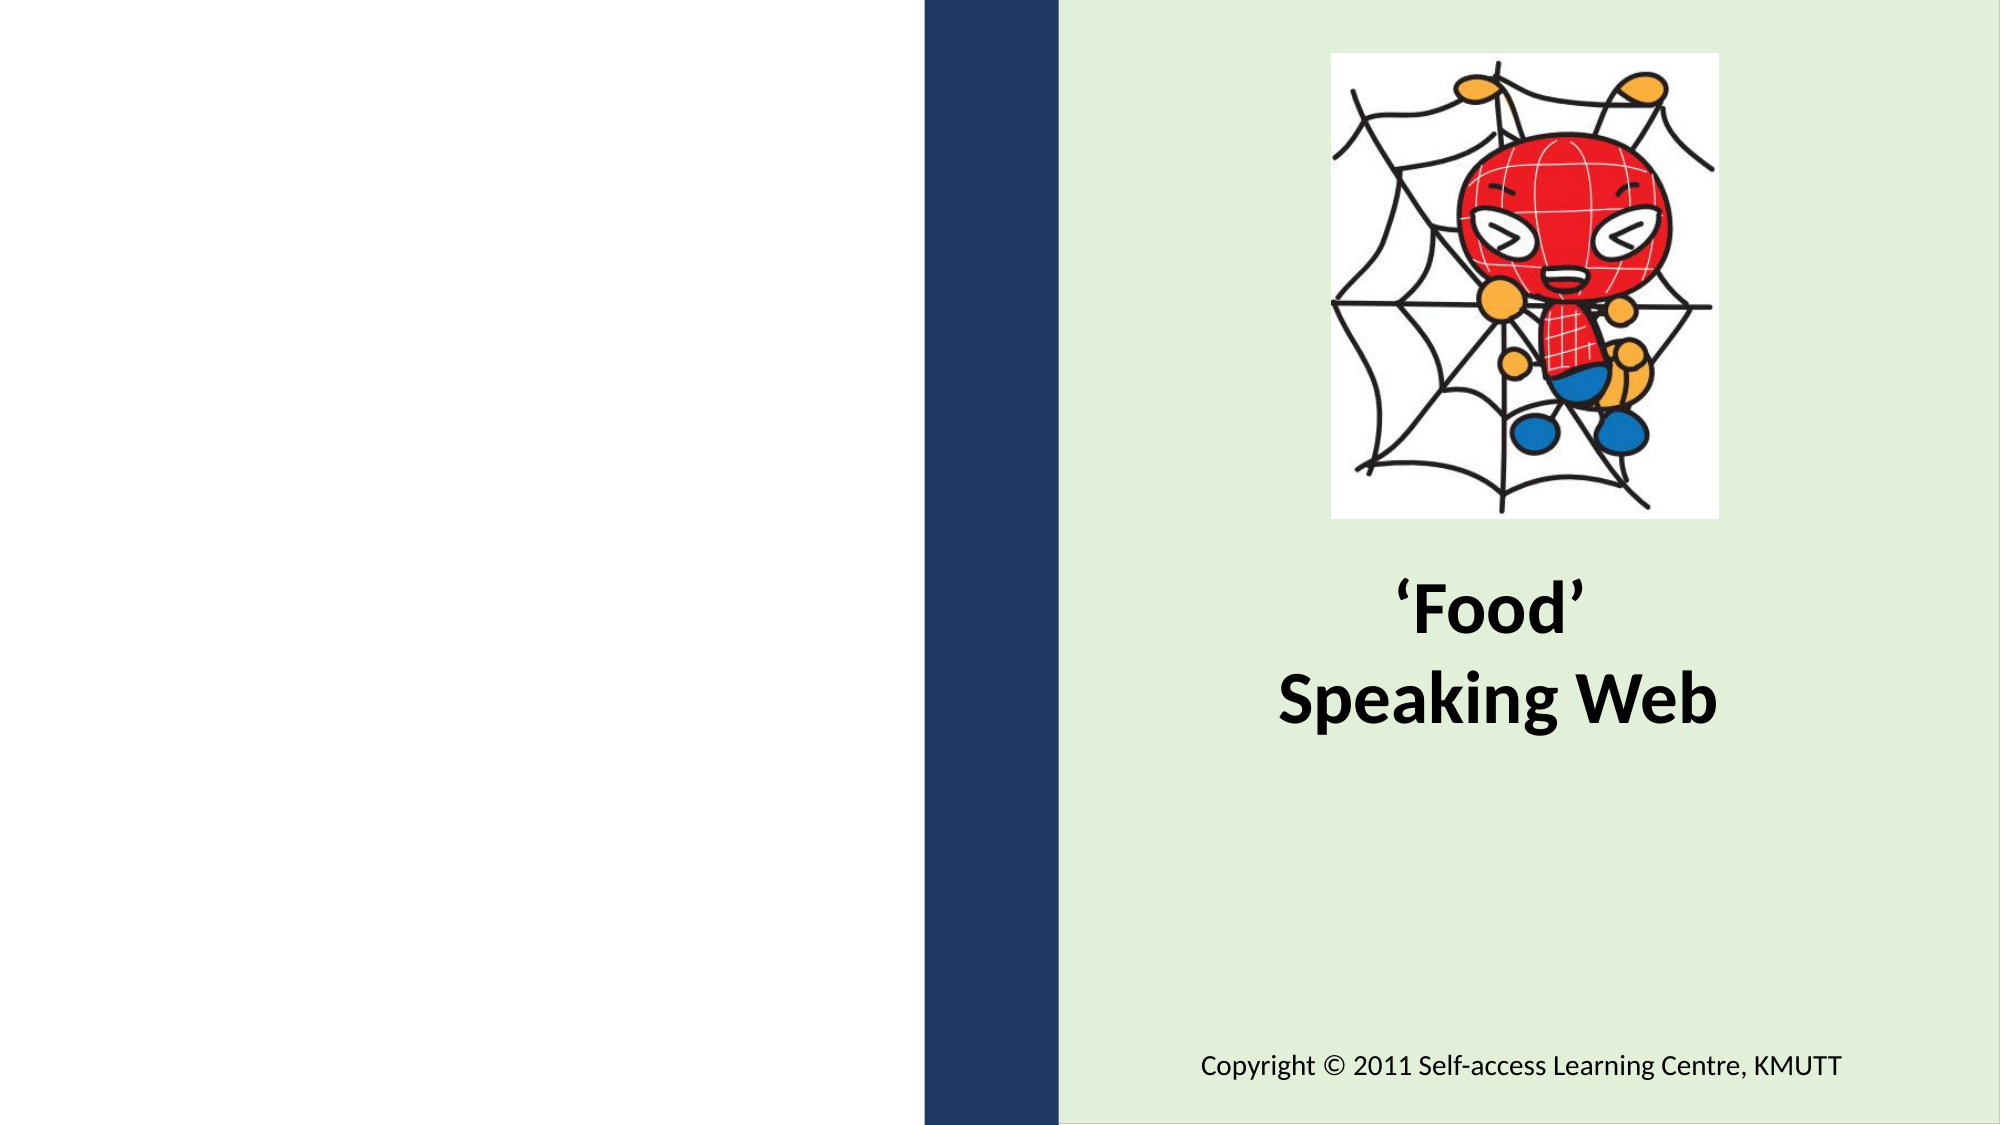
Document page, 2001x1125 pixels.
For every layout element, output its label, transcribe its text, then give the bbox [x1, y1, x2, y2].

text_box [1060, 0, 2000, 1124]
text_box [923, 0, 1060, 1125]
picture [1331, 53, 1719, 519]
text_box ‘Food’ Speaking Web [1159, 549, 1838, 747]
text_box Copyright © 2011 Self-access Learning Centre, KMUTT [1184, 1037, 1918, 1090]
